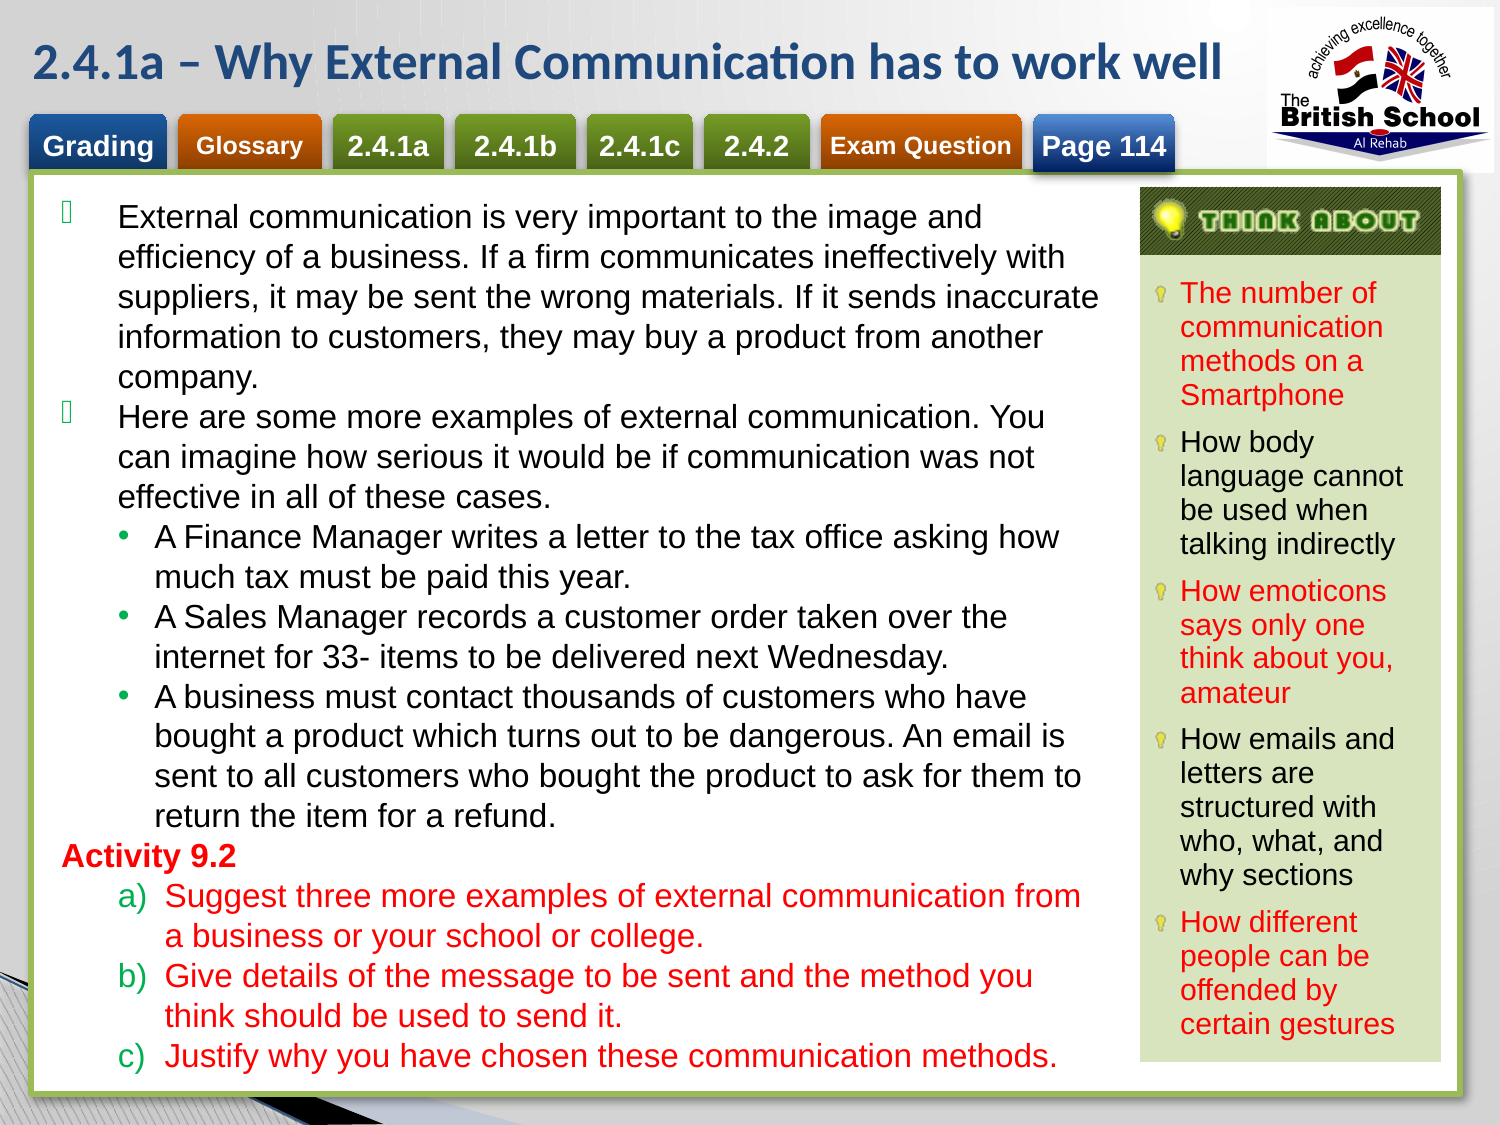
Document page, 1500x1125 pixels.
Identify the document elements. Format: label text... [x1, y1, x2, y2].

text_box Page 114 [1033, 113, 1176, 173]
picture [1151, 579, 1169, 602]
title 2.4.1a – Why External Communication has to work well [17, 7, 1270, 110]
picture [1151, 728, 1169, 750]
text_box External communication is very important to the image and efficiency of a business. If a firm communicates ineffectively with suppliers, it may be sent the wrong materials. If it sends inaccurate information to customers, they may buy a product from another company. Here are some more examples of external communication. You can imagine how serious it would be if communication was not effective in all of these cases. A Finance Manager writes a letter to the tax office asking how much tax must be paid this year. A Sales Manager records a customer order taken over the internet for 33- items to be delivered next Wednesday. A business must contact thousands of customers who have bought a product which turns out to be dangerous. An email is sent to all customers who bought the product to ask for them to return the item for a refund. Activity 9.2 Suggest three more examples of external communication from a business or your school or college. Give details of the message to be sent and the method you think should be used to send it. Justify why you have chosen these communication methods. [46, 188, 1123, 1082]
picture [1267, 7, 1495, 173]
picture [281, 1114, 303, 1125]
picture [1151, 196, 1425, 245]
table_cell The number of communication methods on a Smartphone How body language cannot be used when talking indirectly How emoticons says only one think about you, amateur How emails and letters are structured with who, what, and why sections How different people can be offended by certain gestures [1140, 255, 1441, 1062]
picture [1151, 282, 1169, 304]
picture [1151, 911, 1169, 933]
table_header [1140, 187, 1441, 255]
picture [1151, 431, 1169, 453]
